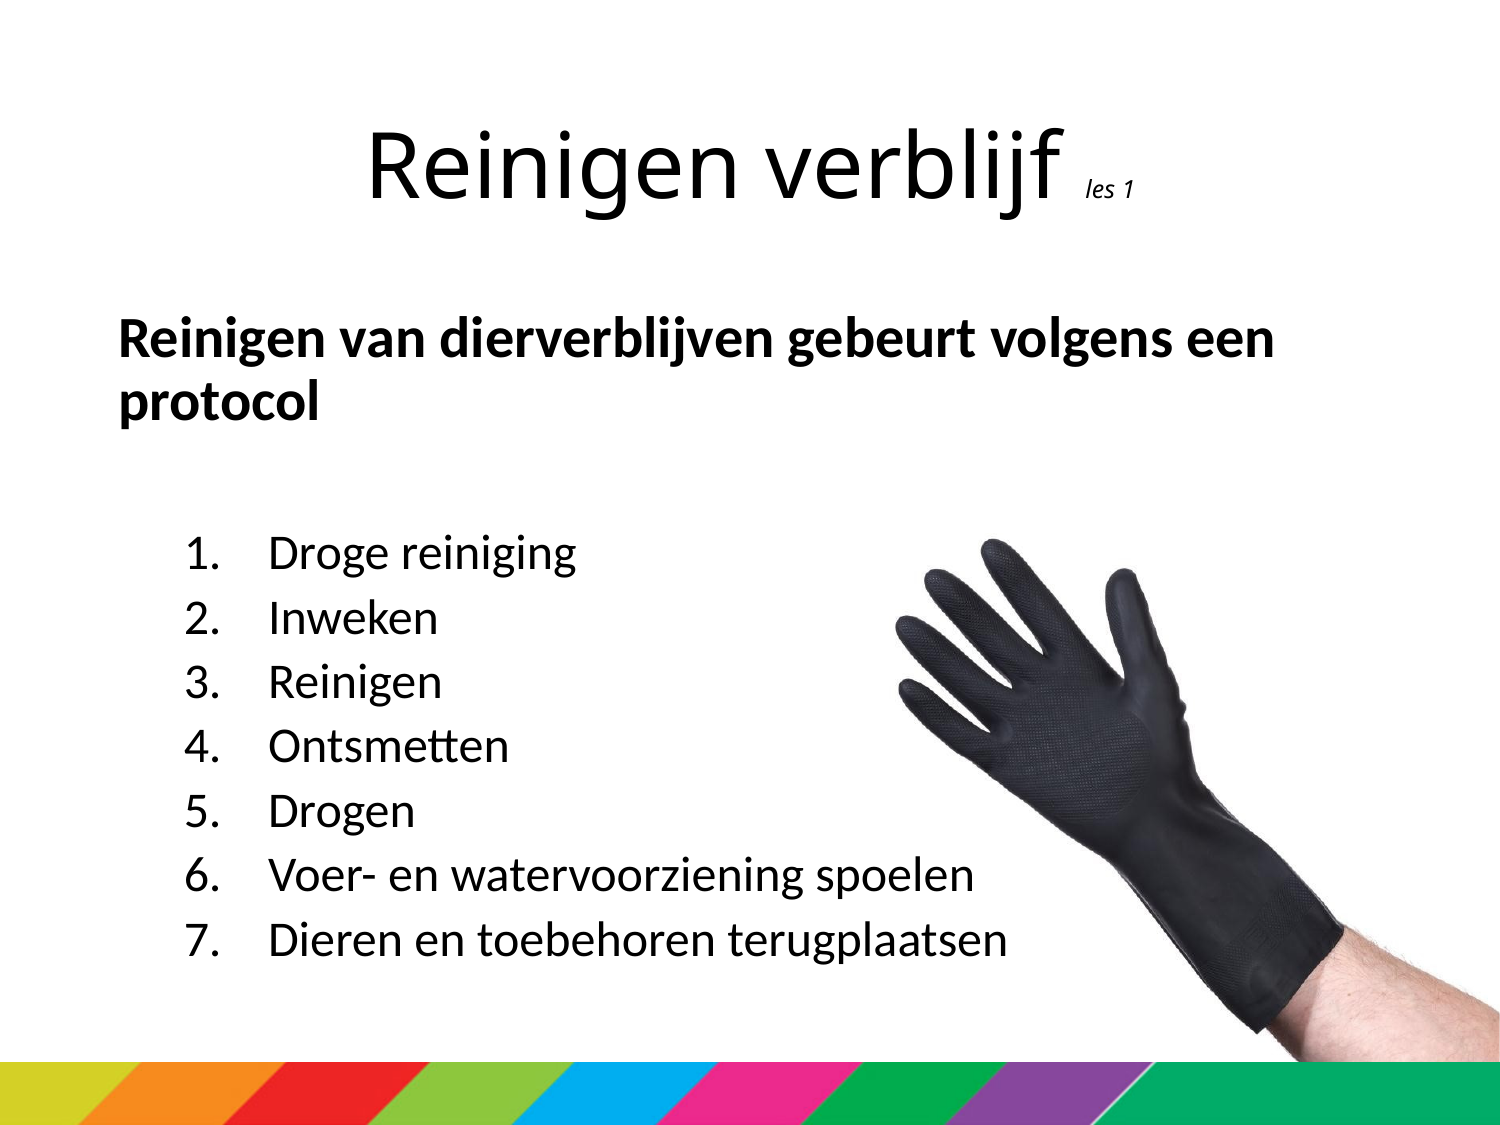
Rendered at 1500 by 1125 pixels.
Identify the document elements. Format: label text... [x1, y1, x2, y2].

list Reinigen van dierverblijven gebeurt volgens een protocol Droge reiniging Inweken Reinigen Ontsmetten Drogen Voer- en watervoorziening spoelen Dieren en toebehoren terugplaatsen [103, 299, 1397, 1014]
picture [656, 456, 1500, 1125]
picture [0, 1062, 574, 1125]
title Reinigen verblijf les 1 [103, 59, 1397, 278]
